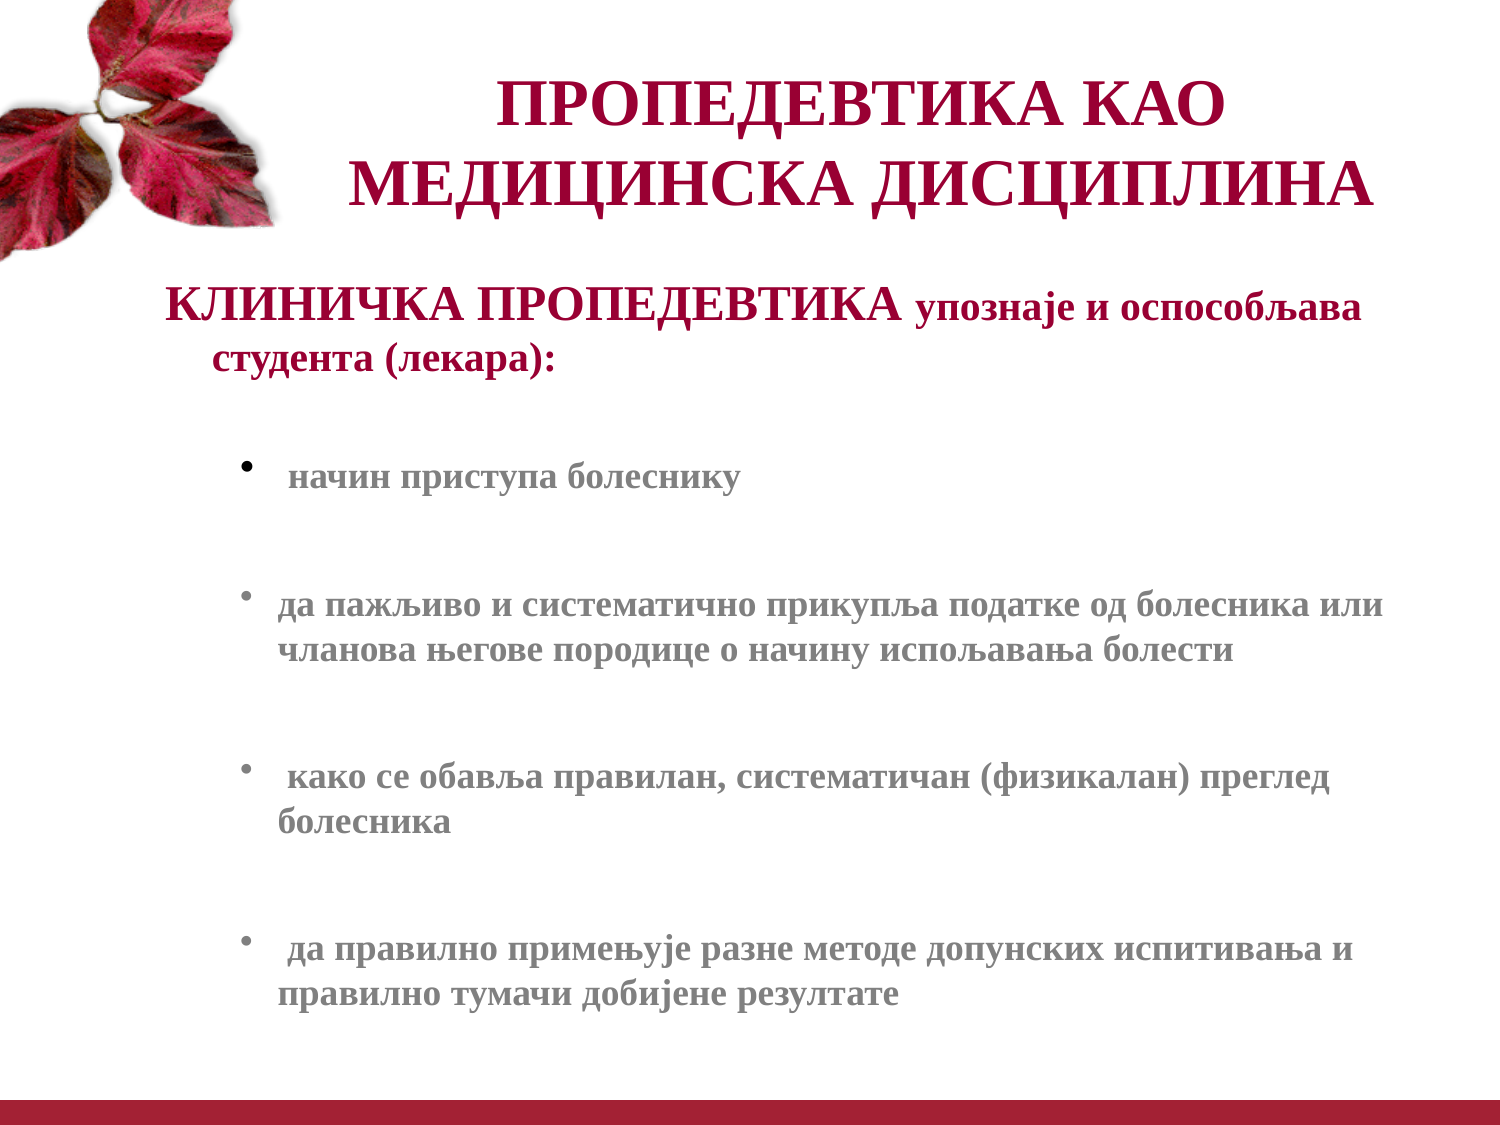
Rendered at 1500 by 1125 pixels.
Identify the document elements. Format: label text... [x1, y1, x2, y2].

picture [0, 0, 295, 273]
title ПРОПЕДЕВТИКА КАО МЕДИЦИНСКА ДИСЦИПЛИНА [289, 44, 1436, 233]
list КЛИНИЧКА ПРОПЕДЕВТИКА упознаје и оспособљава студента (лекара): начин приступа болеснику да пажљиво и систематично прикупља податке од болесника или чланова његове породице о начину испољавања болести како се обавља правилан, систематичан (физикалан) преглед болесника да правилно примењује разне методе допунских испитивања и правилно тумачи добијене резултате [74, 262, 1426, 1006]
